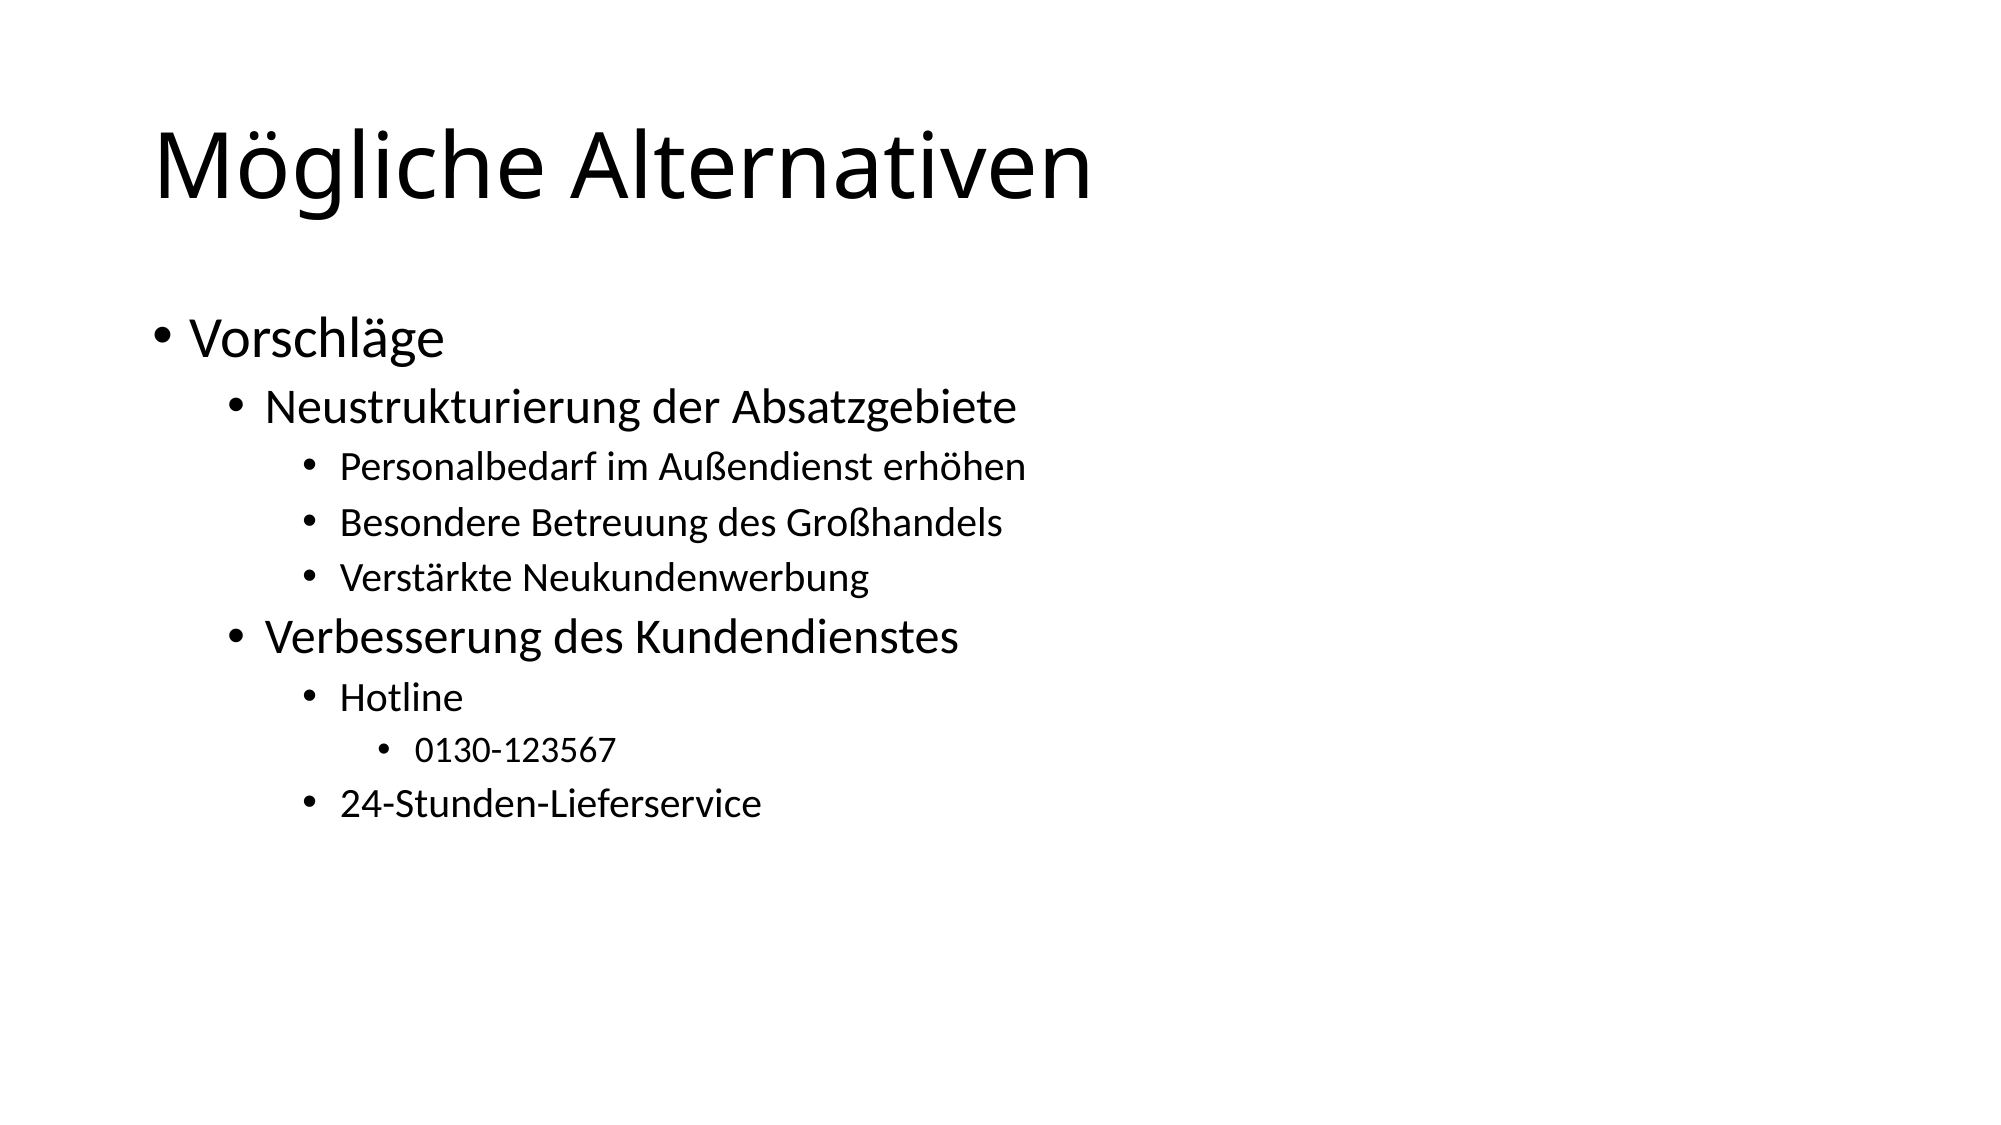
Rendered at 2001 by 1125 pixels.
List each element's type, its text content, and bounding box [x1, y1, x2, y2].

title Mögliche Alternativen [137, 59, 1863, 278]
list Vorschläge Neustrukturierung der Absatzgebiete Personalbedarf im Außendienst erhöhen Besondere Betreuung des Großhandels Verstärkte Neukundenwerbung Verbesserung des Kundendienstes Hotline 0130-123567 24-Stunden-Lieferservice [137, 299, 1863, 1014]
